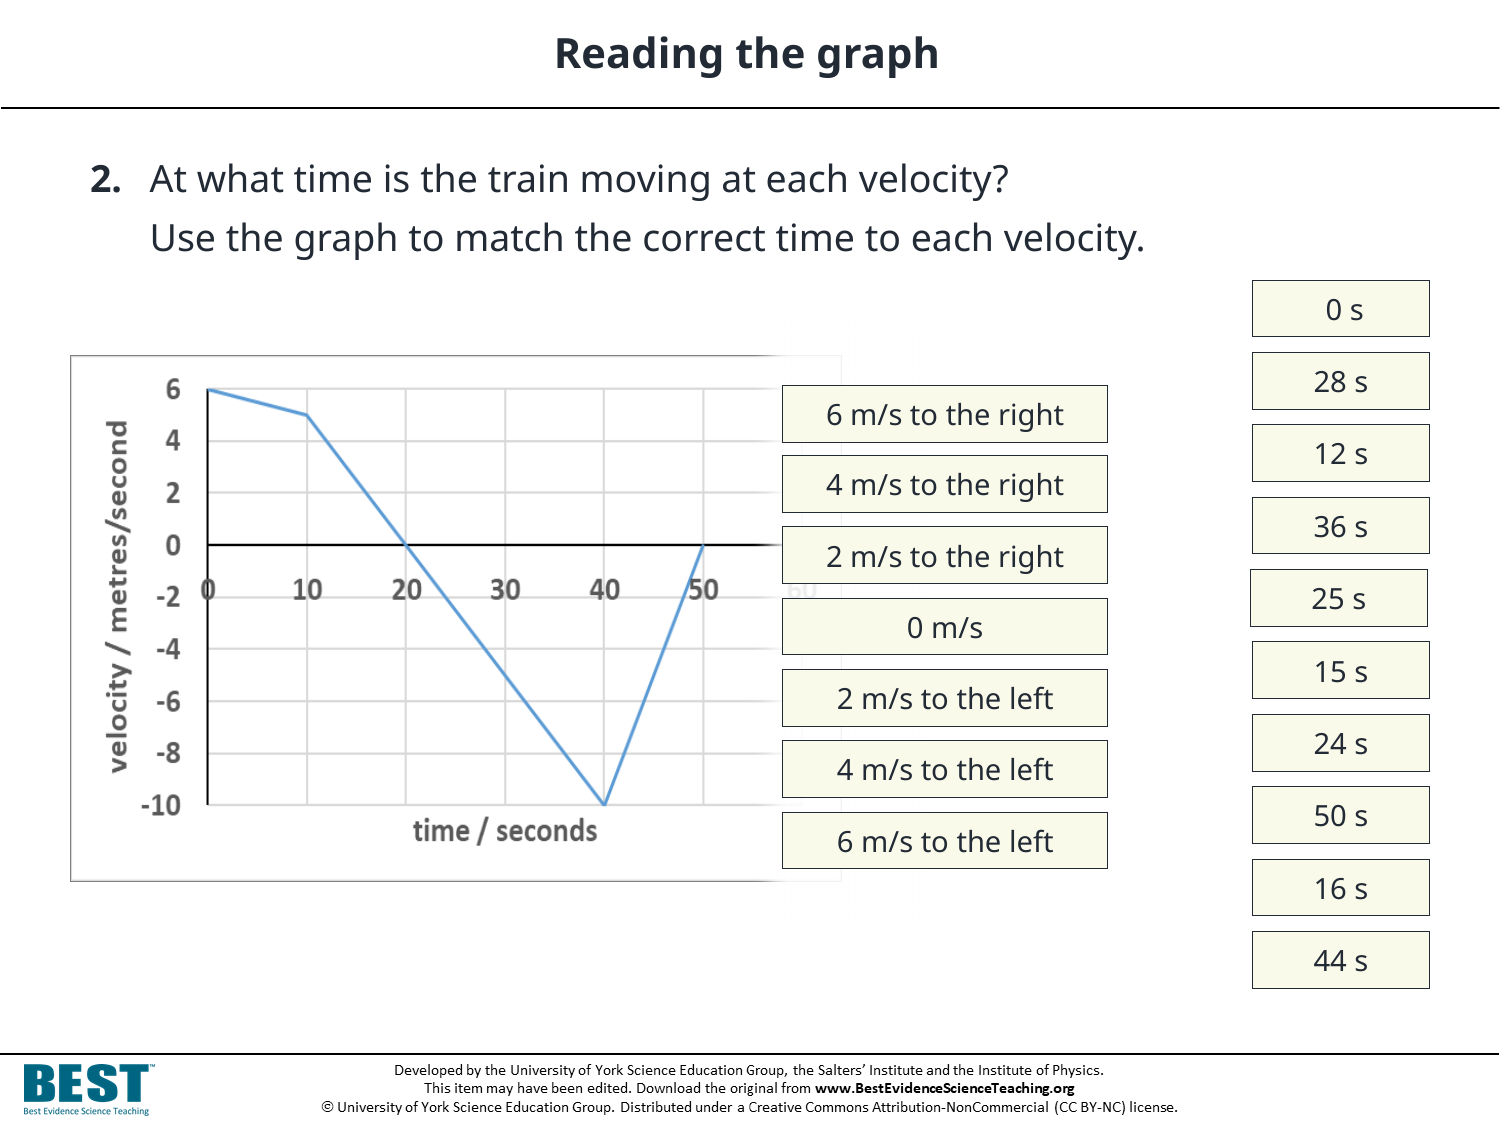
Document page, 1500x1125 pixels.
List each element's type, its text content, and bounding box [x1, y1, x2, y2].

text_box Reading the graph [23, 4, 1471, 99]
picture [0, 106, 1500, 1125]
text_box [70, 280, 1430, 989]
